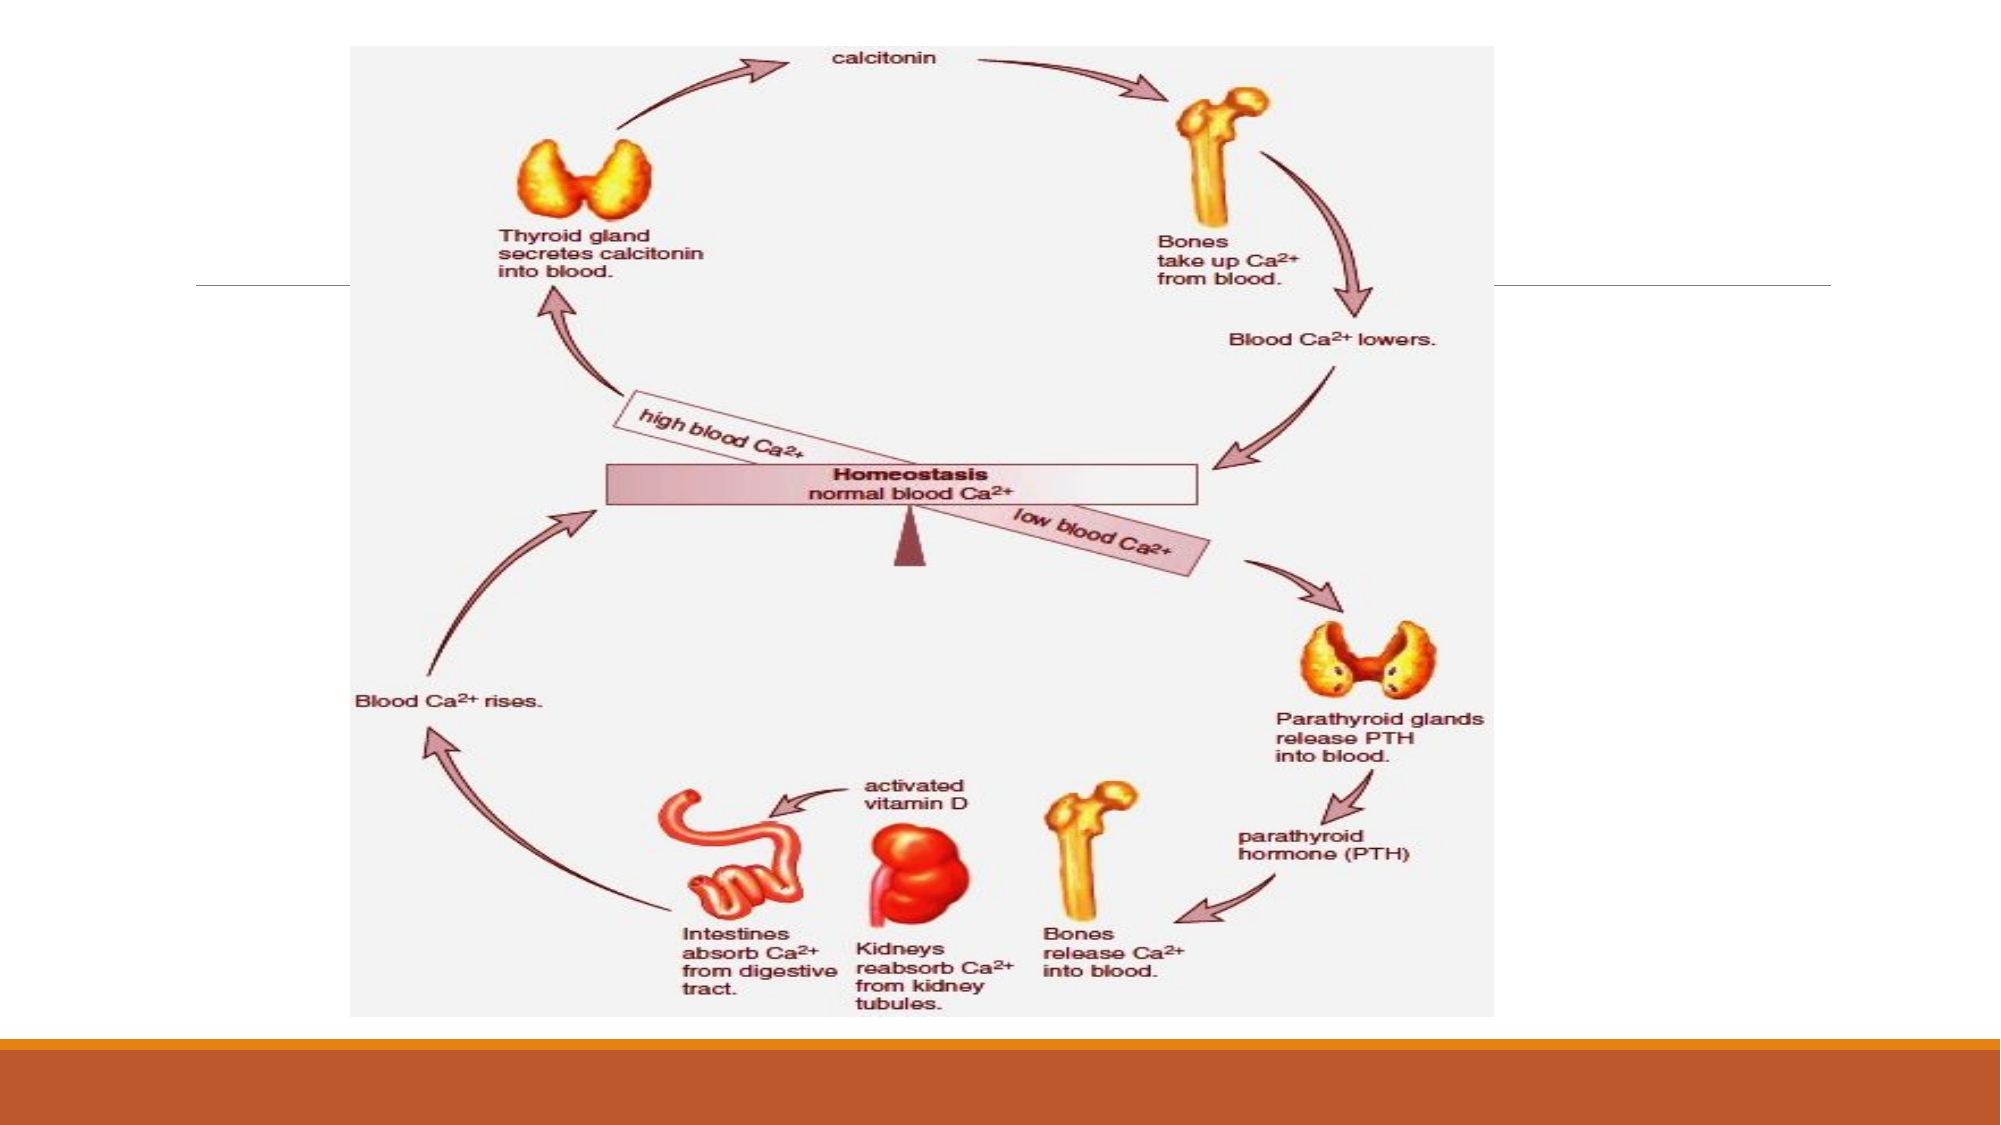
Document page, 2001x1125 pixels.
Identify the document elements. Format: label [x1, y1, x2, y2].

list [350, 46, 1494, 1018]
